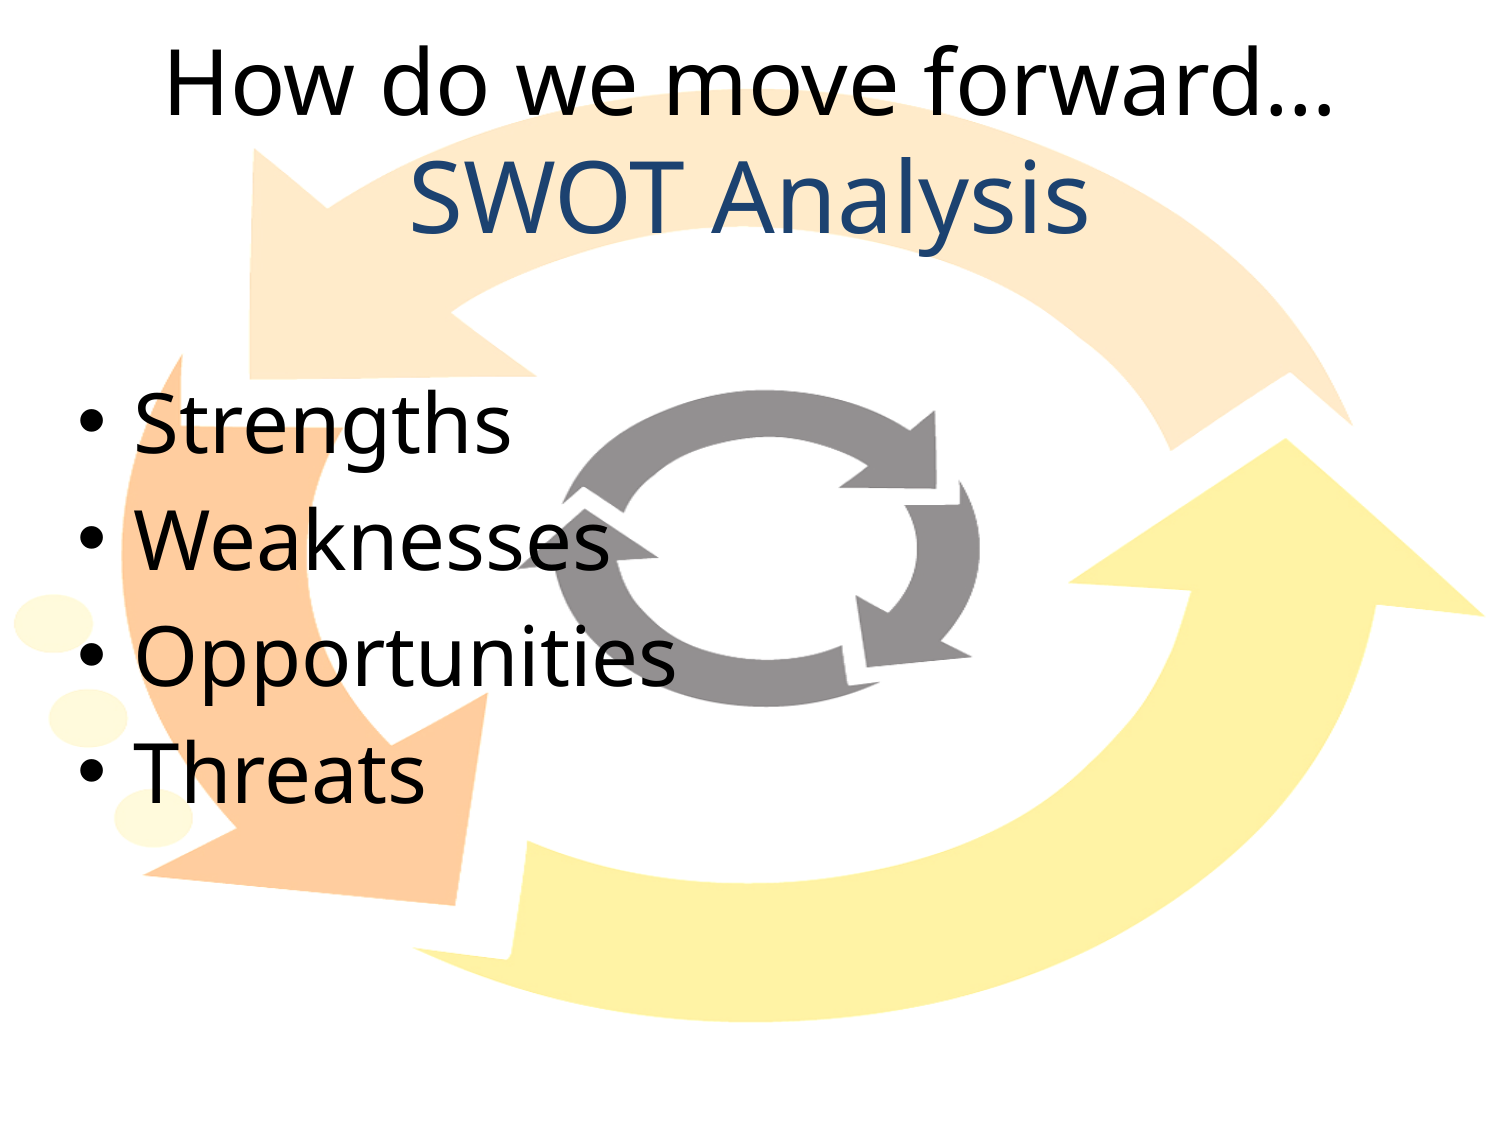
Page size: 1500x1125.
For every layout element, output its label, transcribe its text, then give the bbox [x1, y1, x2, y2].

list Strengths Weaknesses Opportunities Threats [62, 362, 1413, 1083]
title How do we move forward… SWOT Analysis [74, 44, 1426, 233]
